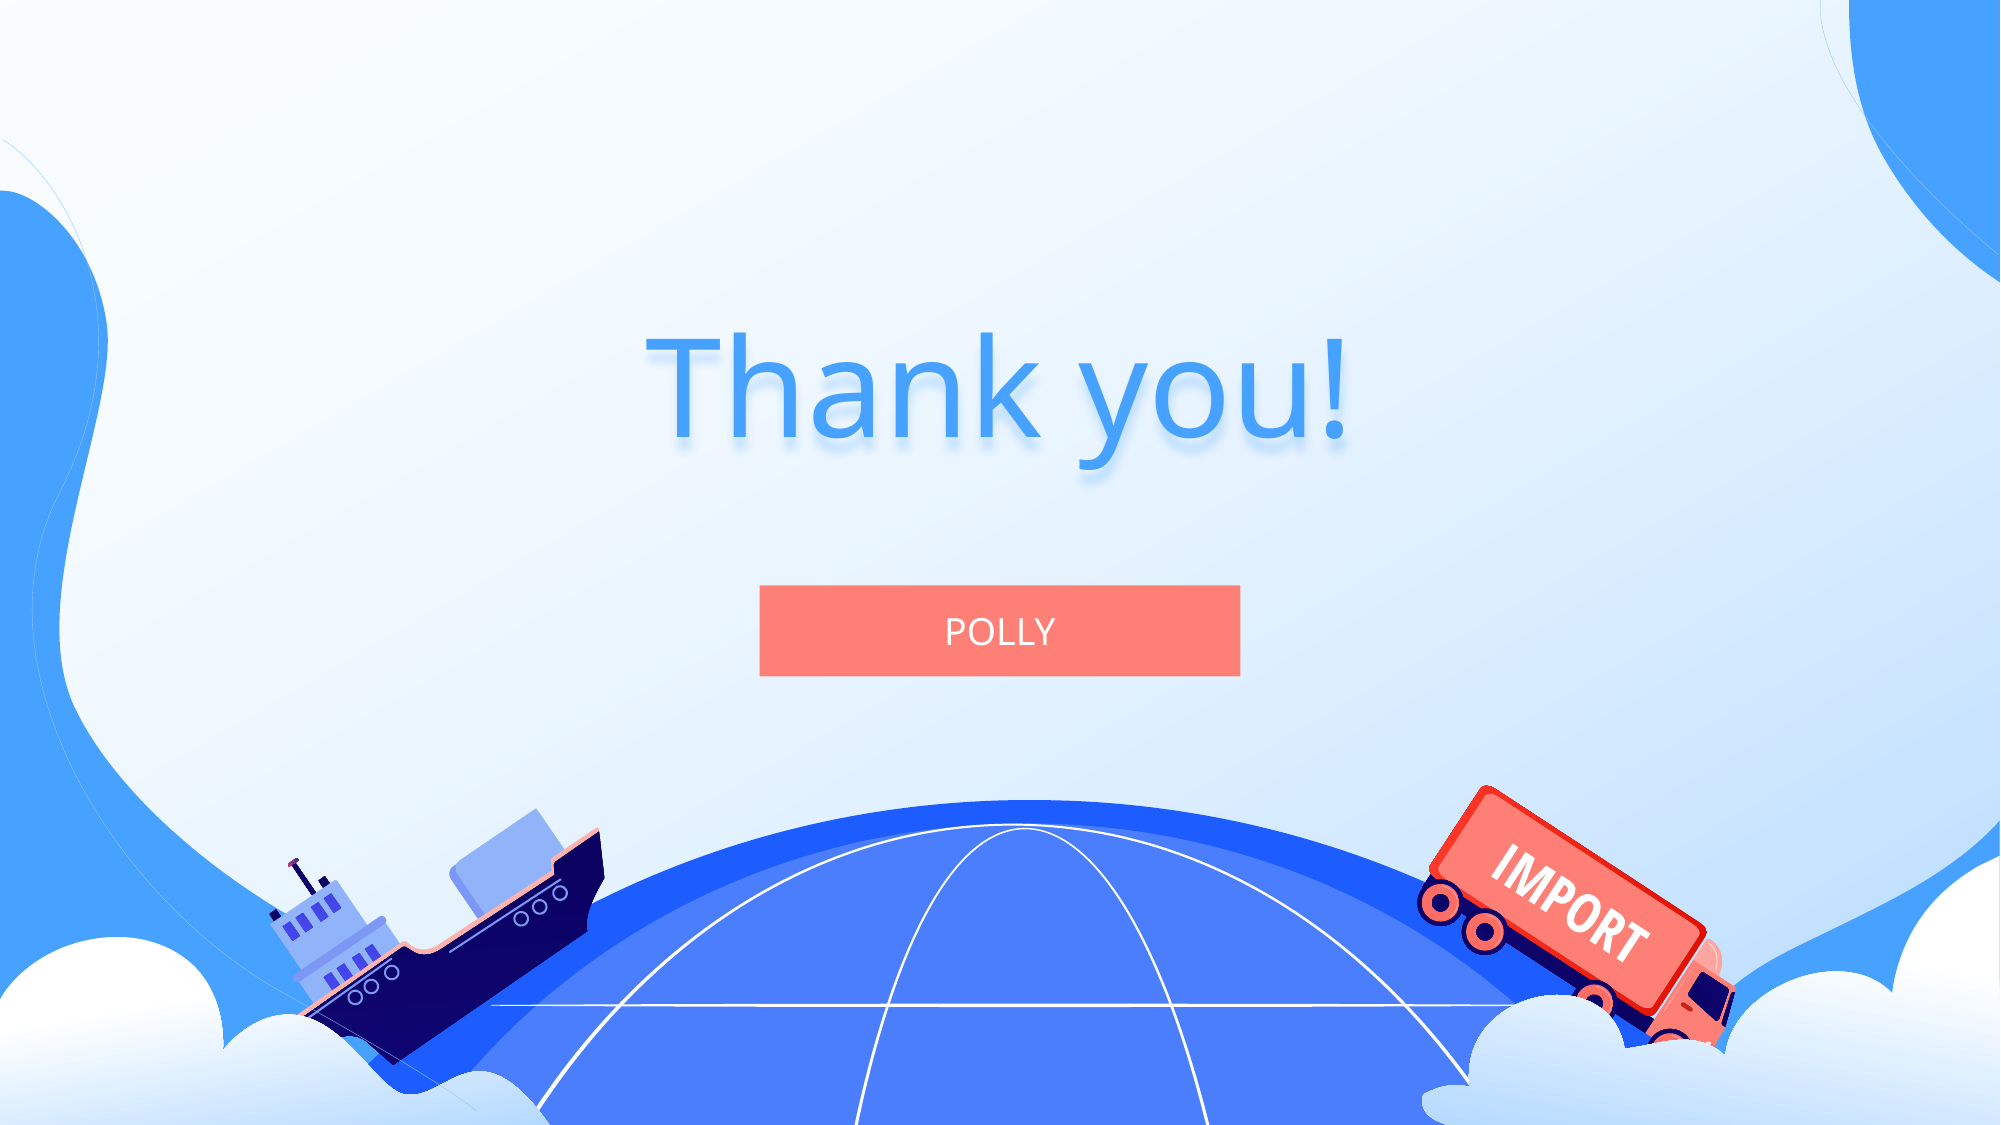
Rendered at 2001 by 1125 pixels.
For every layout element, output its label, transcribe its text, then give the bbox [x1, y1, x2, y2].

list POLLY [758, 584, 1242, 678]
title Thank you! [157, 195, 1843, 466]
